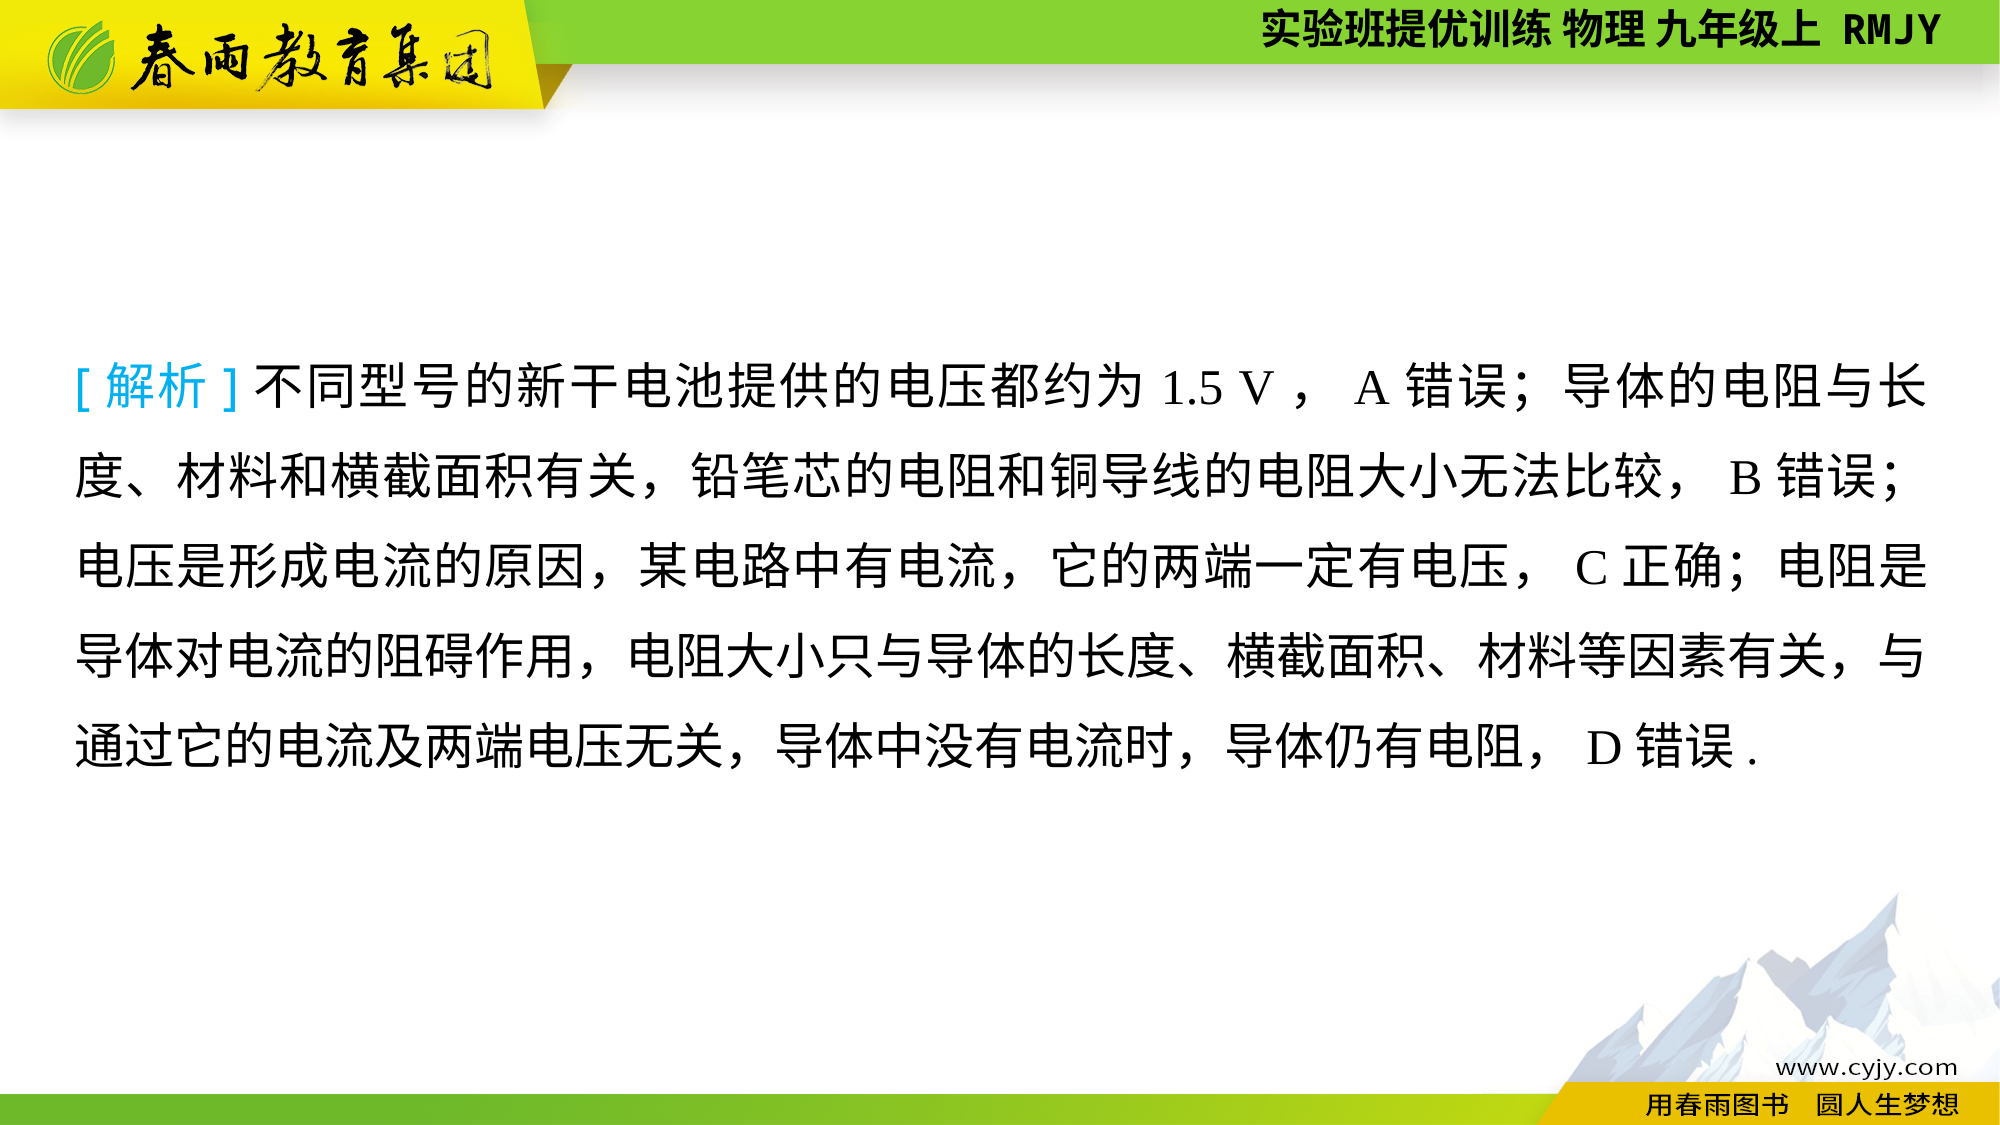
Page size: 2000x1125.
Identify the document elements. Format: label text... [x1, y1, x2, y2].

list [解析]不同型号的新干电池提供的电压都约为1.5 V，A错误；导体的电阻与长度、材料和横截面积有关，铅笔芯的电阻和铜导线的电阻大小无法比较，B错误；电压是形成电流的原因，某电路中有电流，它的两端一定有电压，C正确；电阻是导体对电流的阻碍作用，电阻大小只与导体的长度、横截面积、材料等因素有关，与通过它的电流及两端电压无关，导体中没有电流时，导体仍有电阻，D错误. [59, 317, 1944, 776]
picture [0, 0, 2000, 1125]
